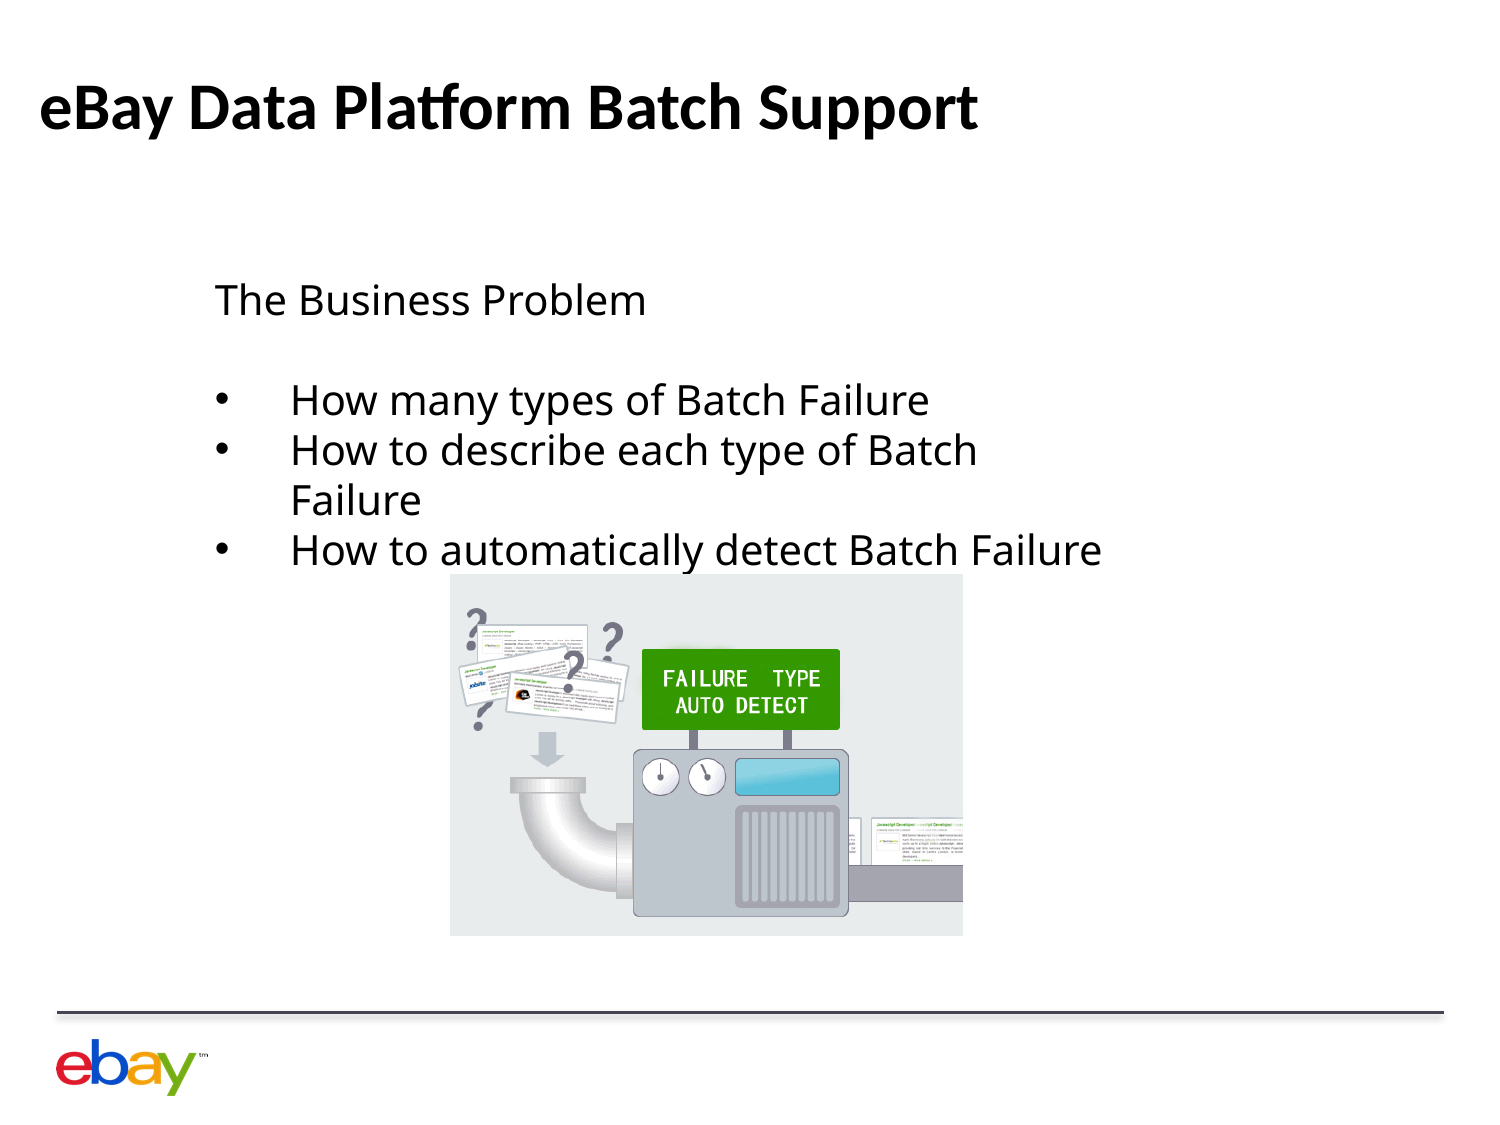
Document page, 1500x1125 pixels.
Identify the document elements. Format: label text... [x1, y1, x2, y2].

picture [449, 574, 963, 936]
title eBay Data Platform Batch Support [24, 37, 1401, 151]
picture [56, 1039, 208, 1096]
text_box The Business Problem How many types of Batch Failure How to describe each type of Batch Failure How to automatically detect Batch Failure [200, 266, 1125, 581]
